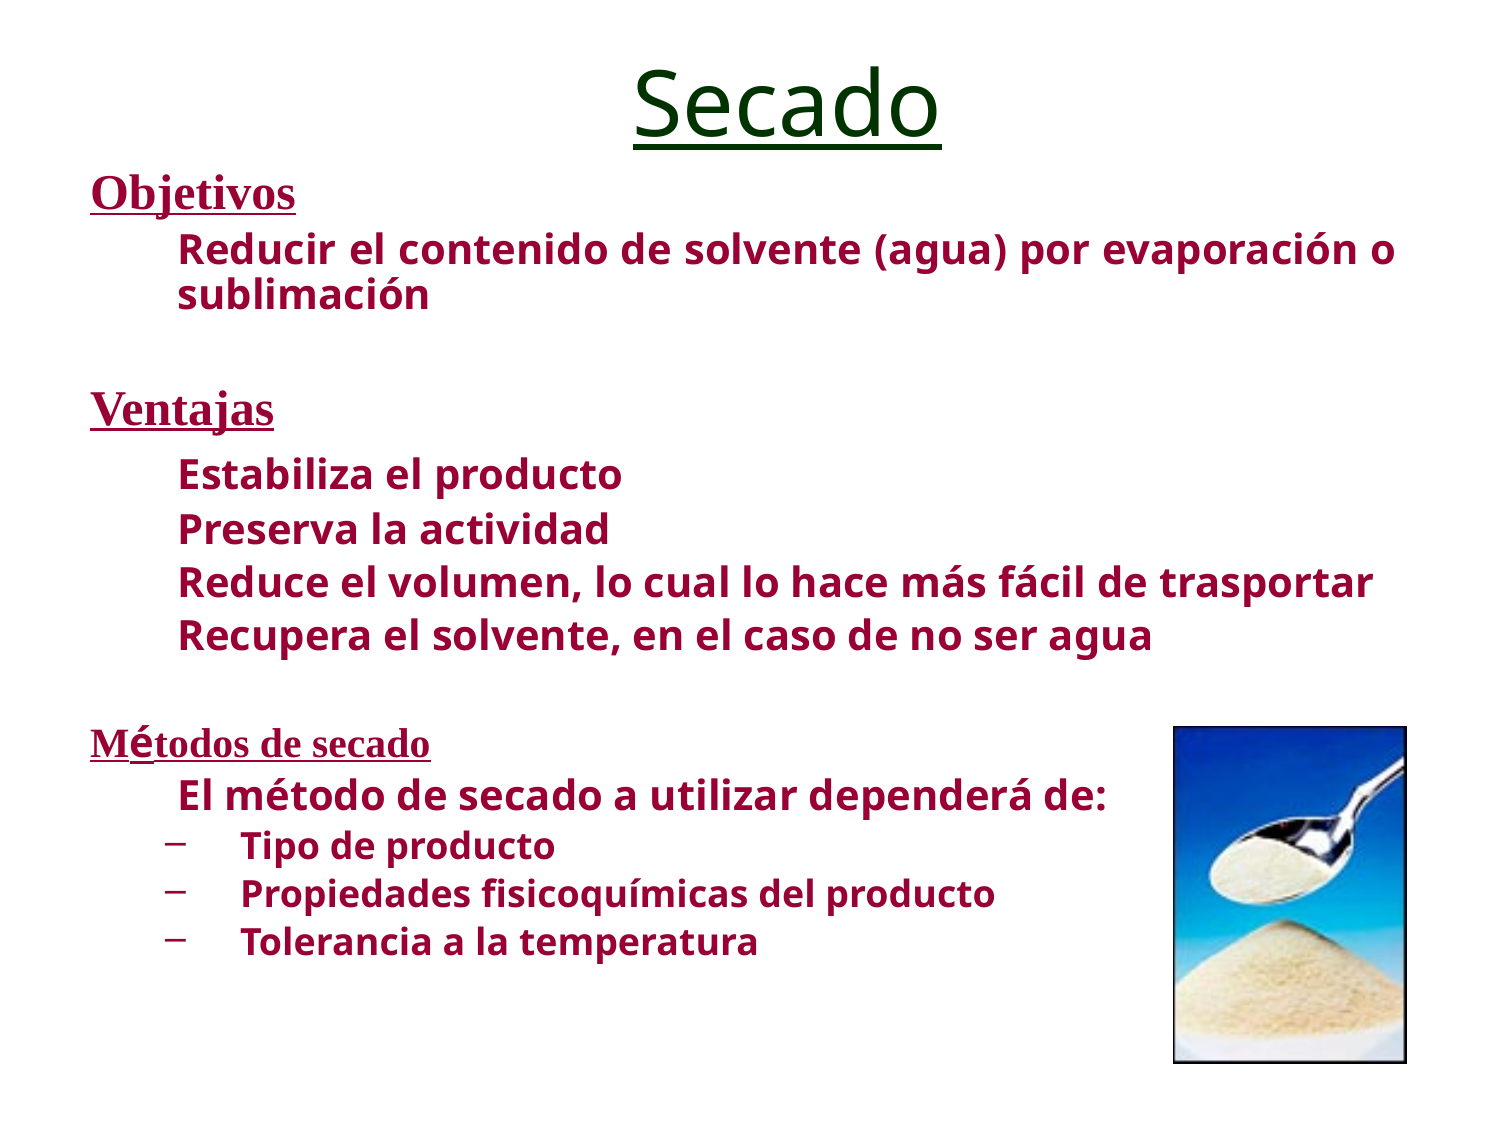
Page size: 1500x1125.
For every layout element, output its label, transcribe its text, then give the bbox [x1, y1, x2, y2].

picture [1172, 726, 1407, 1065]
list Secado Objetivos Reducir el contenido de solvente (agua) por evaporación o sublimación Ventajas Estabiliza el producto Preserva la actividad Reduce el volumen, lo cual lo hace más fácil de trasportar Recupera el solvente, en el caso de no ser agua Métodos de secado El método de secado a utilizar dependerá de: Tipo de producto Propiedades fisicoquímicas del producto Tolerancia a la temperatura [74, 49, 1413, 726]
